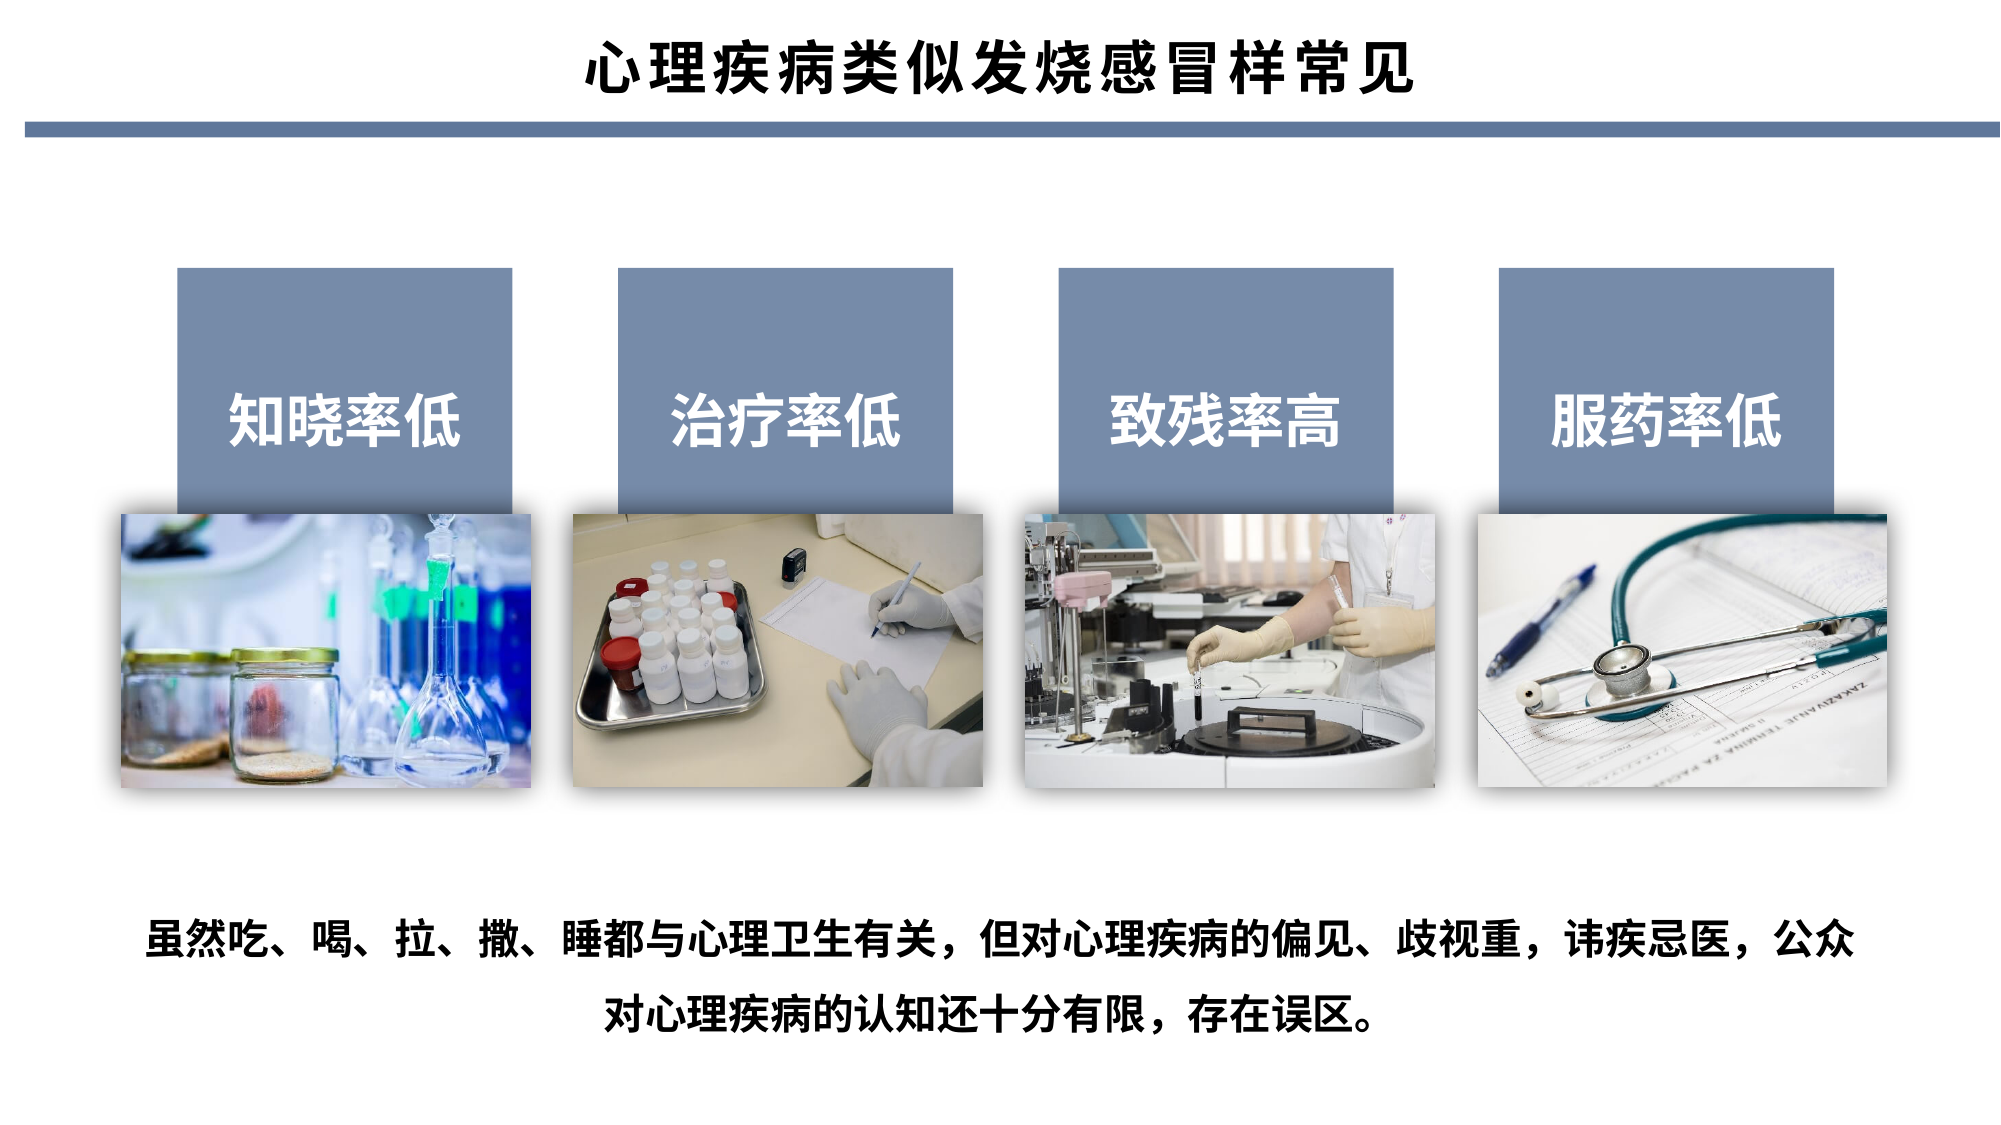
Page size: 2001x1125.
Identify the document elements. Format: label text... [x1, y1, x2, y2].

text_box 服药率低 [1498, 267, 1835, 491]
text_box 虽然吃、喝、拉、撒、睡都与心理卫生有关，但对心理疾病的偏见、歧视重，讳疾忌医，公众对心理疾病的认知还十分有限，存在误区。 [129, 882, 1871, 1044]
picture [1025, 514, 1435, 788]
text_box [24, 121, 2000, 138]
text_box 治疗率低 [618, 267, 954, 491]
text_box 致残率高 [1058, 267, 1394, 490]
picture [121, 514, 531, 788]
picture [573, 514, 983, 787]
text_box 知晓率低 [177, 267, 513, 491]
picture [1478, 513, 1887, 787]
text_box 心理疾病类似发烧感冒样常见 [568, 23, 1432, 109]
